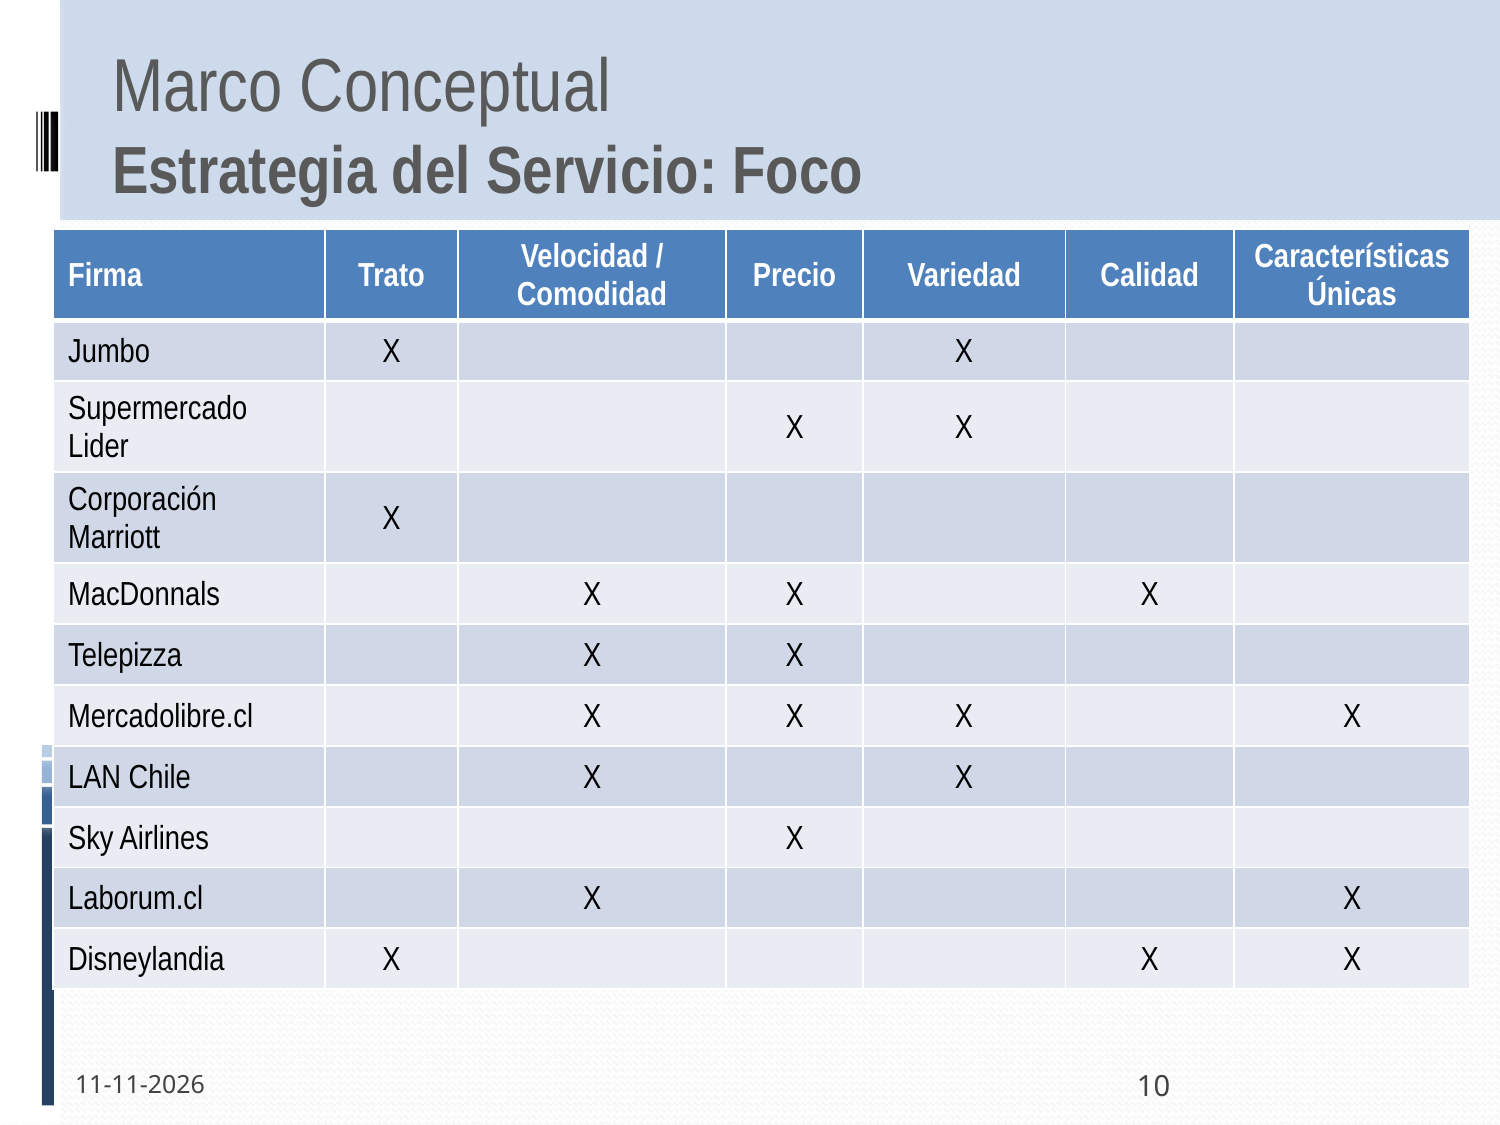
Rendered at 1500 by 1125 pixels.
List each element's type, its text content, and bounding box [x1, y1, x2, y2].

table_cell Corporación Marriott [54, 473, 324, 562]
table_cell [1235, 808, 1469, 867]
table_header Trato [326, 230, 457, 318]
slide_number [75, 1042, 243, 1103]
table_cell [727, 868, 862, 927]
table_cell X [326, 473, 457, 562]
table_cell X [326, 929, 457, 988]
table_cell X [459, 625, 725, 684]
table_cell [727, 323, 862, 380]
table_cell Sky Airlines [54, 808, 324, 867]
table_header Firma [54, 230, 324, 318]
table_cell X [1235, 868, 1469, 927]
table_cell [1066, 747, 1233, 806]
table_cell [1066, 868, 1233, 927]
table_cell [1235, 747, 1469, 806]
table_cell [326, 747, 457, 806]
table_cell [1235, 564, 1469, 623]
slide_number 10 [1045, 1046, 1171, 1107]
table_cell X [727, 382, 862, 471]
table_cell X [1066, 929, 1233, 988]
table_cell X [864, 382, 1065, 471]
table_header Características Únicas [1235, 230, 1469, 318]
table_cell X [1235, 686, 1469, 745]
table_cell [1066, 323, 1233, 380]
table_cell X [727, 564, 862, 623]
table_cell [326, 686, 457, 745]
table_cell [1066, 686, 1233, 745]
table_cell [1066, 382, 1233, 471]
table_cell X [459, 747, 725, 806]
table_cell [1235, 382, 1469, 471]
table_cell [864, 564, 1065, 623]
table_cell [864, 473, 1065, 562]
table_cell MacDonnals [54, 564, 324, 623]
table_cell X [727, 808, 862, 867]
table_cell [326, 868, 457, 927]
table_cell [864, 868, 1065, 927]
table_cell X [1235, 929, 1469, 988]
table_cell X [459, 686, 725, 745]
table_cell X [1066, 564, 1233, 623]
table_cell [326, 625, 457, 684]
table_cell [1235, 323, 1469, 380]
table_header Variedad [864, 230, 1065, 318]
table_cell Telepizza [54, 625, 324, 684]
table_cell [326, 382, 457, 471]
table_cell [727, 929, 862, 988]
table_cell [459, 473, 725, 562]
table_cell [1066, 625, 1233, 684]
table_cell [1066, 808, 1233, 867]
table_cell [326, 808, 457, 867]
table_cell [864, 929, 1065, 988]
table_cell Jumbo [54, 323, 324, 380]
table_cell X [326, 323, 457, 380]
title Marco Conceptual Estrategia del Servicio: Foco [111, 18, 1436, 207]
table_cell X [727, 686, 862, 745]
table_cell [459, 382, 725, 471]
table_cell [727, 747, 862, 806]
table_cell [864, 625, 1065, 684]
table_cell X [459, 868, 725, 927]
table_cell [864, 808, 1065, 867]
table_cell [1235, 625, 1469, 684]
table_cell Mercadolibre.cl [54, 686, 324, 745]
table_cell [459, 929, 725, 988]
table_header Velocidad / Comodidad [459, 230, 725, 318]
table_cell Laborum.cl [54, 868, 324, 927]
table_cell X [864, 747, 1065, 806]
table_cell [326, 564, 457, 623]
table_cell [1066, 473, 1233, 562]
table_cell LAN Chile [54, 747, 324, 806]
table_cell X [864, 323, 1065, 380]
table_cell X [864, 686, 1065, 745]
table_cell [1235, 473, 1469, 562]
table_cell Supermercado Lider [54, 382, 324, 471]
table_cell X [727, 625, 862, 684]
table_cell [459, 808, 725, 867]
table_cell [459, 323, 725, 380]
table_header Calidad [1066, 230, 1233, 318]
table_header Precio [727, 230, 862, 318]
table_cell Disneylandia [54, 929, 324, 988]
table_cell X [459, 564, 725, 623]
table_cell [727, 473, 862, 562]
